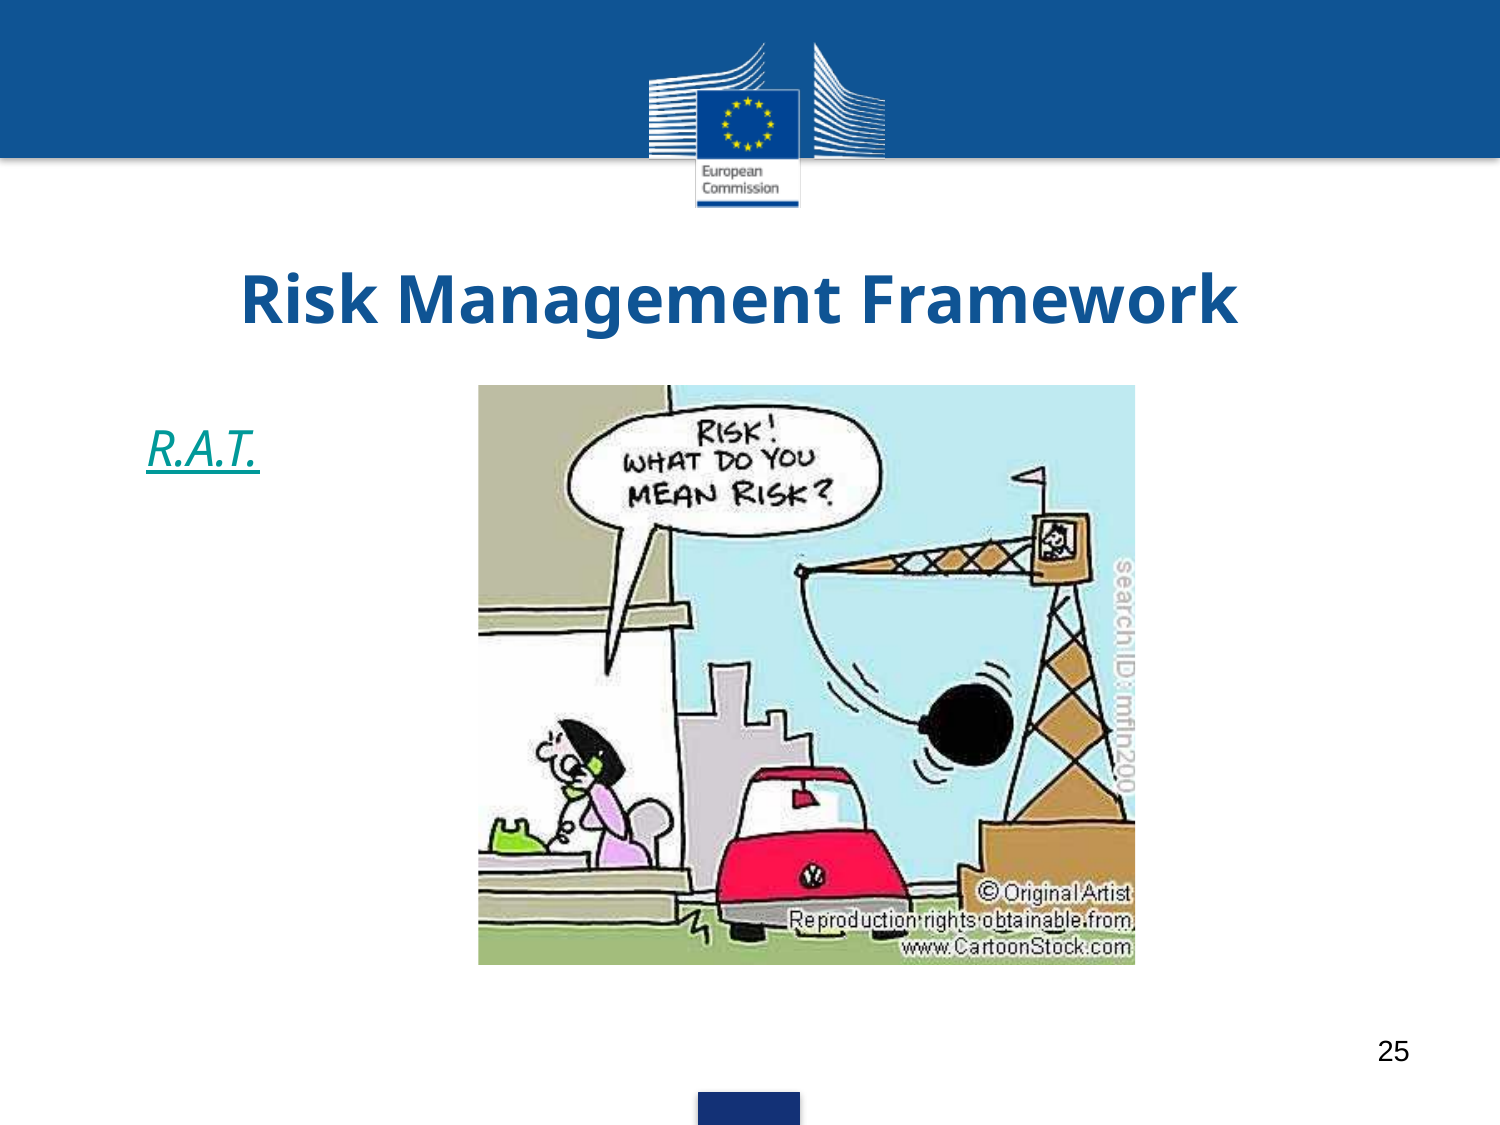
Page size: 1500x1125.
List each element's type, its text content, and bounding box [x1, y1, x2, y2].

picture [649, 42, 885, 208]
picture [478, 385, 1136, 965]
list R.A.T. [75, 408, 1425, 988]
slide_number 25 [1074, 1024, 1426, 1103]
title Risk Management Framework [64, 219, 1415, 374]
